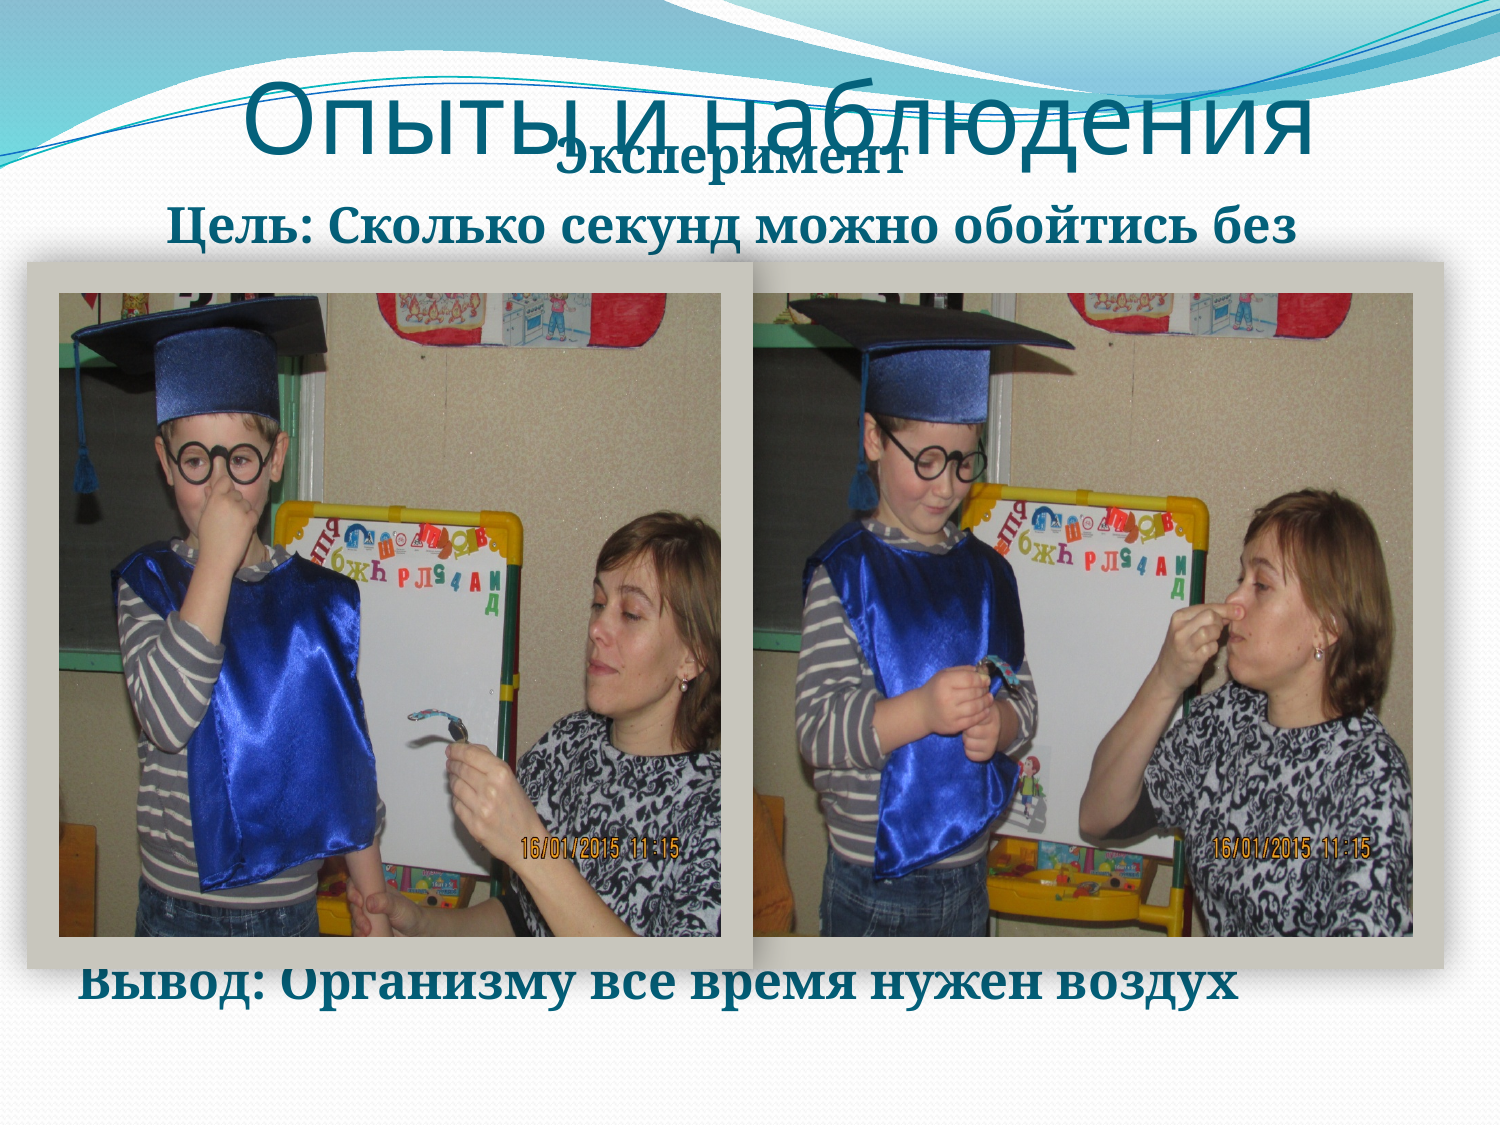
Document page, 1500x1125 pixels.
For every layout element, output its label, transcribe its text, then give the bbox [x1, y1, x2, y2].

title Опыты и наблюдения [105, 46, 1456, 235]
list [58, 292, 722, 938]
list Вывод: Организму все время нужен воздух [70, 994, 1425, 1057]
list Эксперимент Цель: Сколько секунд можно обойтись без воздуха [70, 140, 1395, 234]
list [749, 292, 1414, 938]
